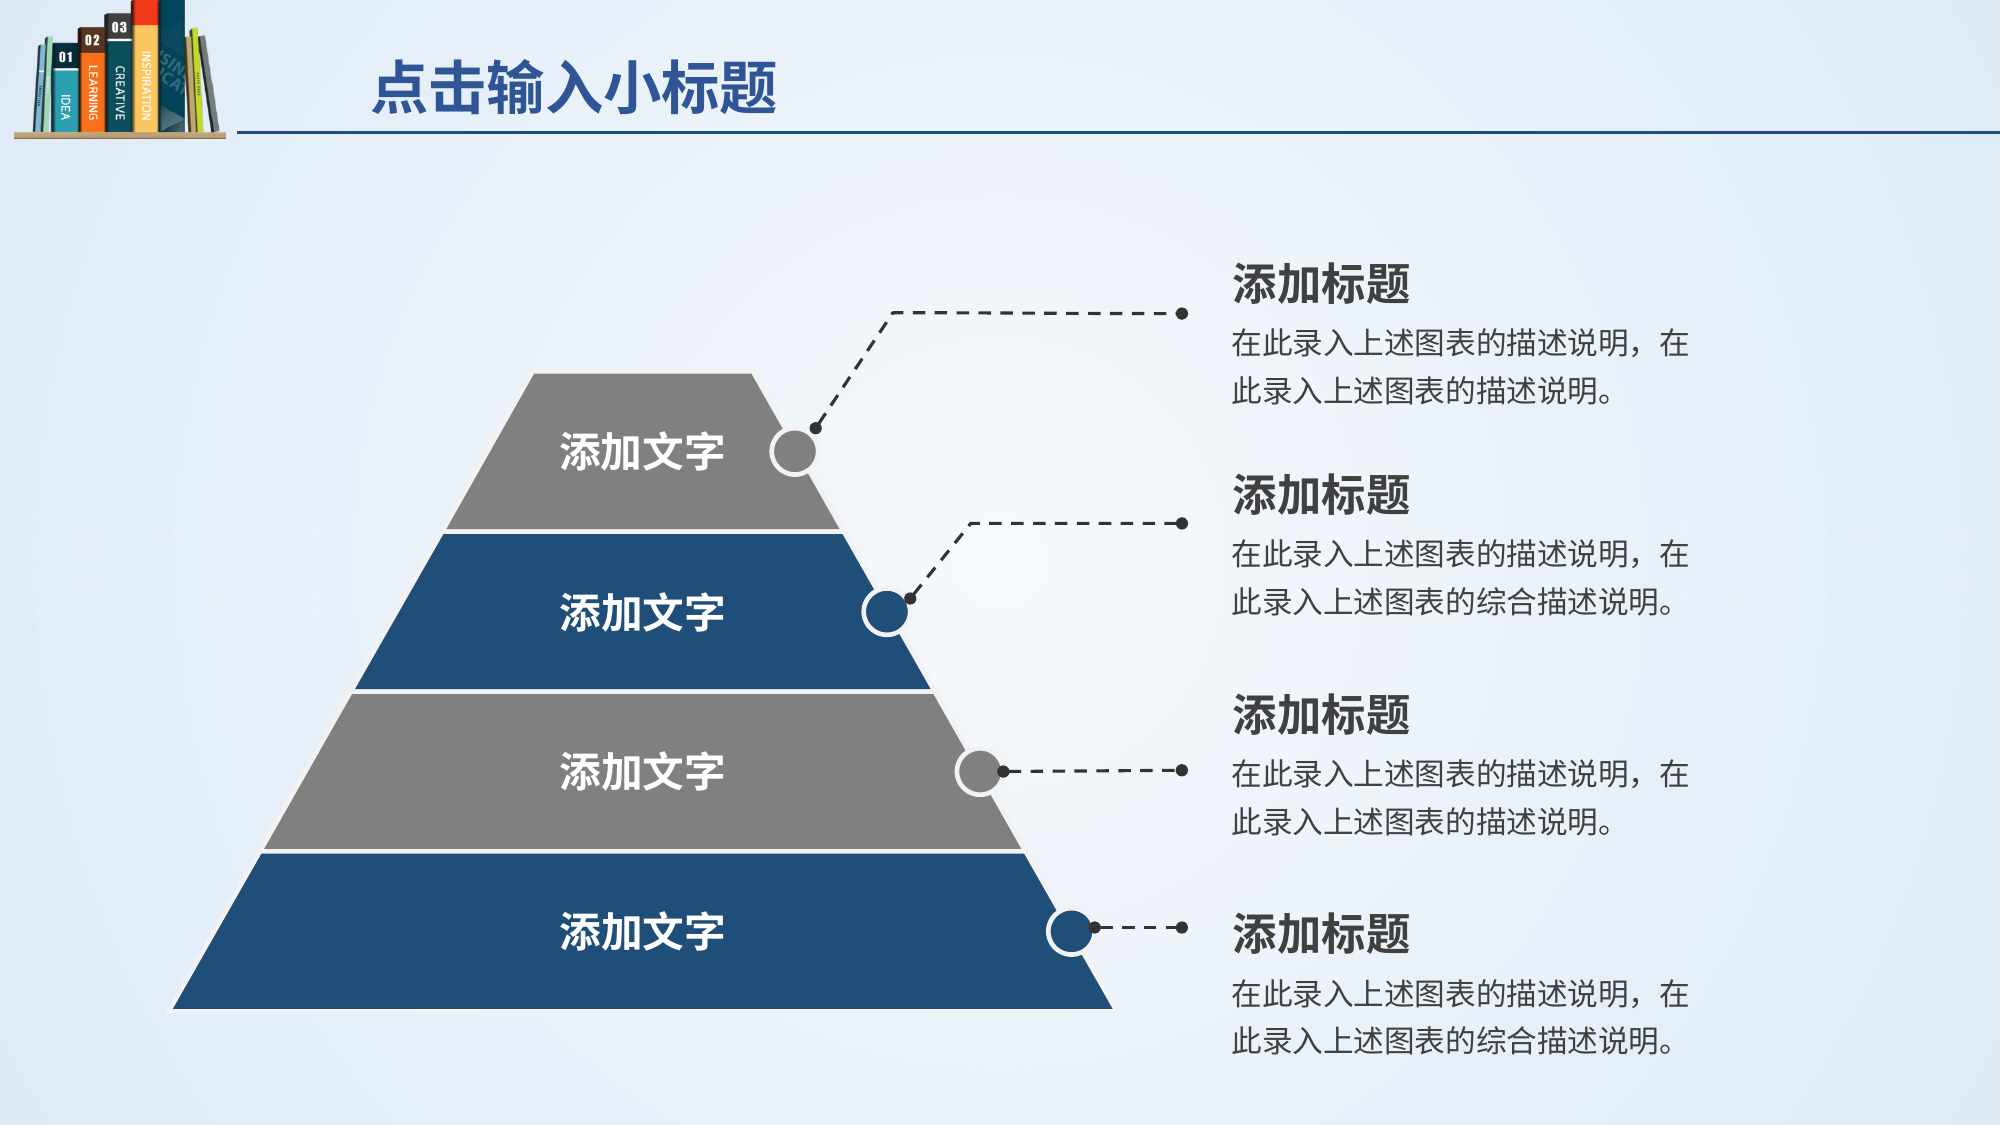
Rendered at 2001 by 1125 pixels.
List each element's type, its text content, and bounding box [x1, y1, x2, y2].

text_box [904, 589, 918, 605]
text_box 添加标题 [1217, 248, 1427, 305]
text_box 添加文字 [408, 901, 878, 962]
text_box [504, 371, 782, 421]
text_box [862, 587, 912, 636]
text_box 添加文字 [463, 581, 823, 642]
text_box [770, 427, 820, 476]
text_box [1171, 307, 1189, 320]
text_box [1168, 517, 1189, 530]
text_box 在此录入上述图表的描述说明，在此录入上述图表的综合描述说明。 [1216, 956, 1707, 1067]
text_box 点击输入小标题 [355, 43, 812, 129]
text_box [955, 747, 1004, 796]
text_box [442, 448, 844, 531]
text_box [809, 418, 823, 435]
text_box 添加标题 [1217, 459, 1427, 516]
text_box [168, 851, 1117, 1012]
text_box 添加标题 [1217, 898, 1427, 956]
text_box 在此录入上述图表的描述说明，在此录入上述图表的综合描述说明。 [1216, 516, 1707, 627]
text_box 添加标题 [1217, 679, 1427, 736]
picture [169, 59, 175, 67]
text_box [351, 531, 935, 691]
text_box 添加文字 [408, 741, 878, 802]
text_box 在此录入上述图表的描述说明，在此录入上述图表的描述说明。 [1216, 736, 1707, 847]
text_box 在此录入上述图表的描述说明，在此录入上述图表的描述说明。 [1216, 305, 1707, 416]
text_box [260, 691, 1026, 851]
text_box [1047, 907, 1096, 956]
picture [14, 0, 226, 139]
text_box 添加文字 [489, 421, 796, 482]
